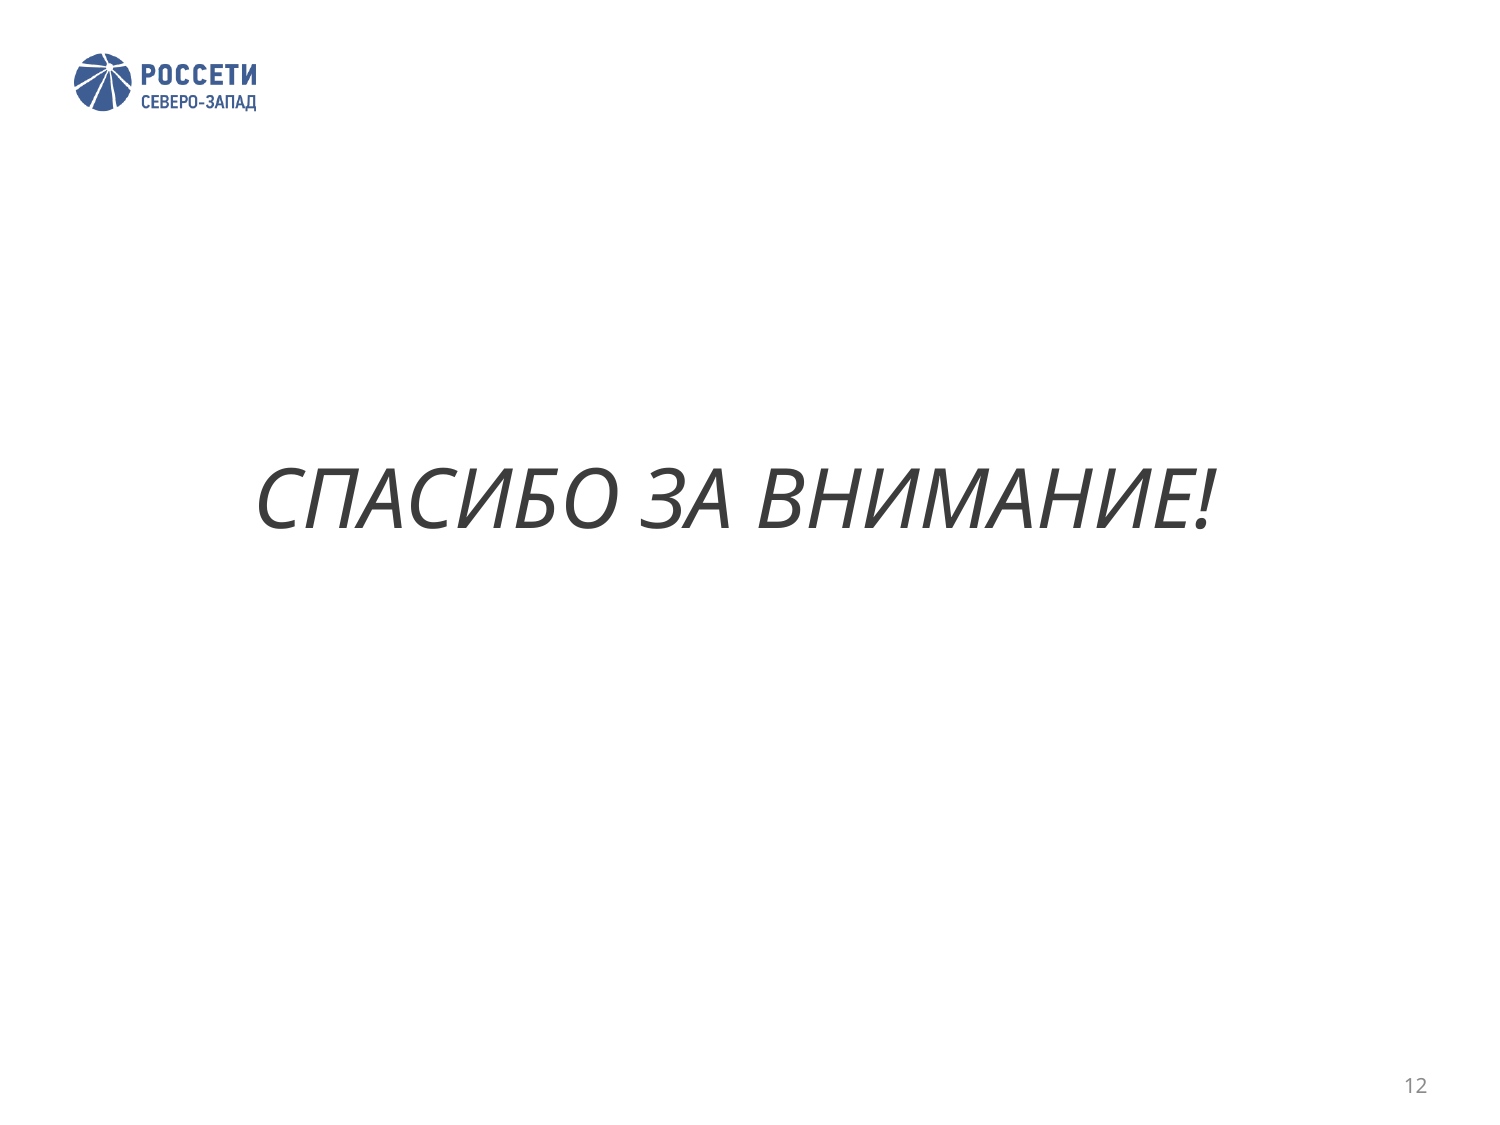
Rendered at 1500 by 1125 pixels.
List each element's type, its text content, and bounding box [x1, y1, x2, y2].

picture [74, 34, 256, 131]
title СПАСИБО ЗА ВНИМАНИЕ! [253, 456, 1413, 578]
